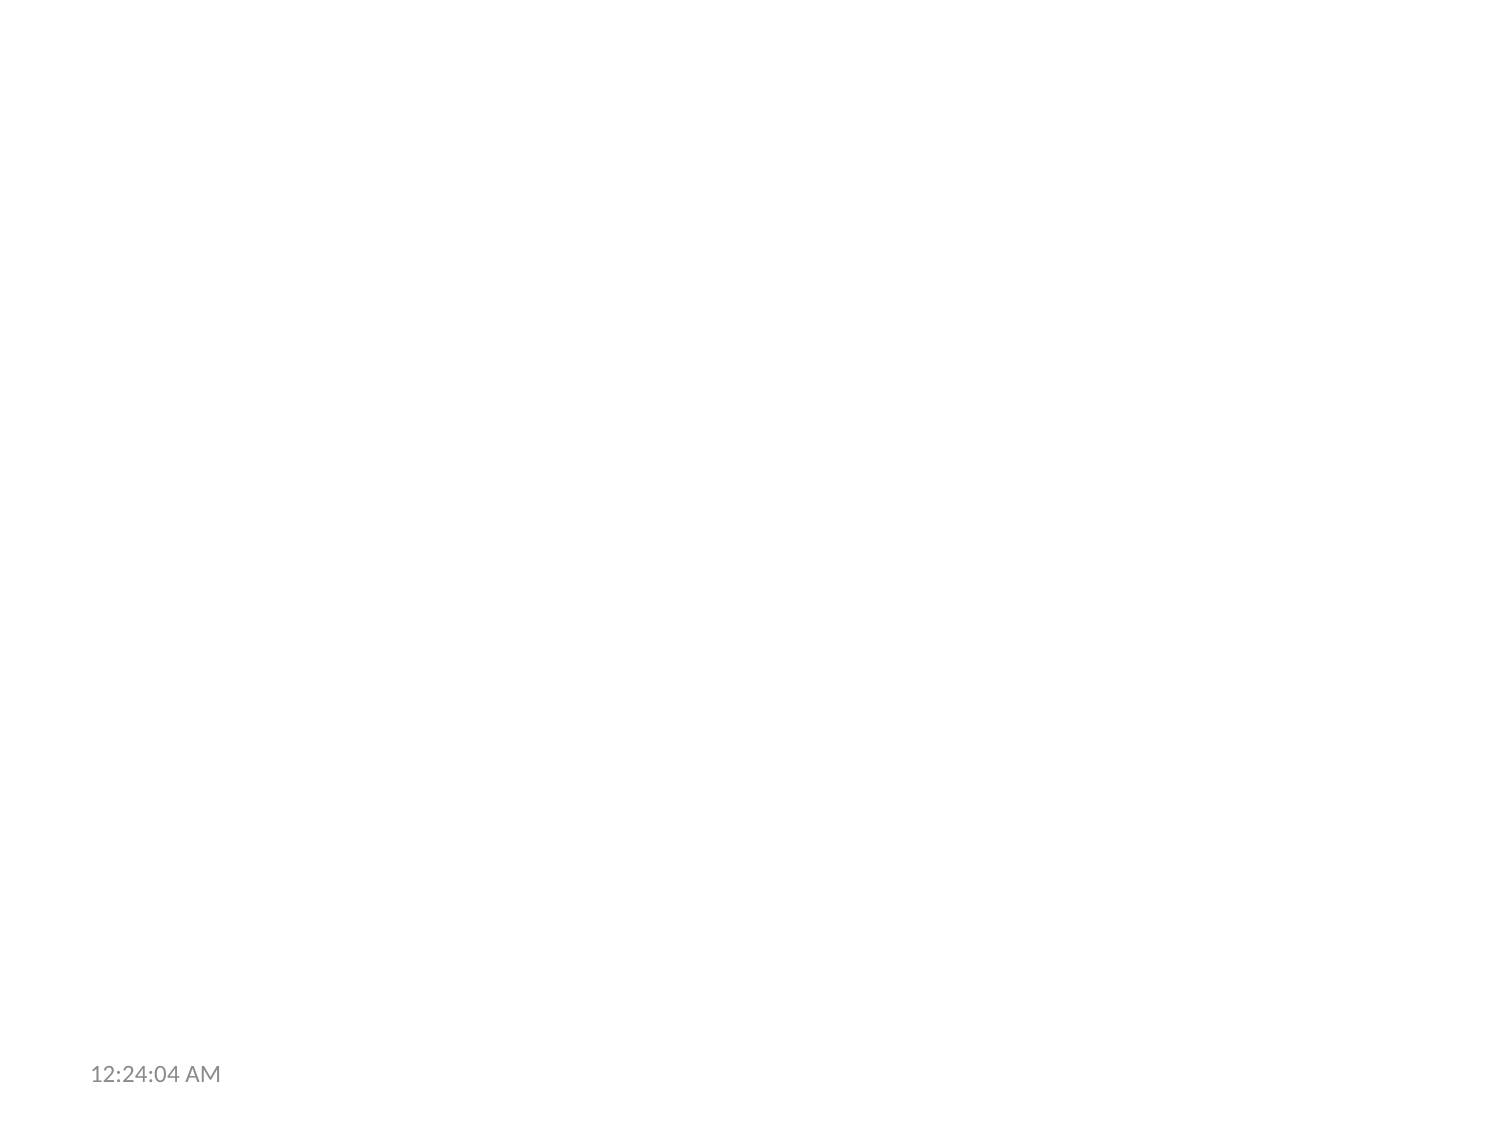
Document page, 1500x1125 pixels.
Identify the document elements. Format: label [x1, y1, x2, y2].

slide_number [75, 1042, 425, 1103]
